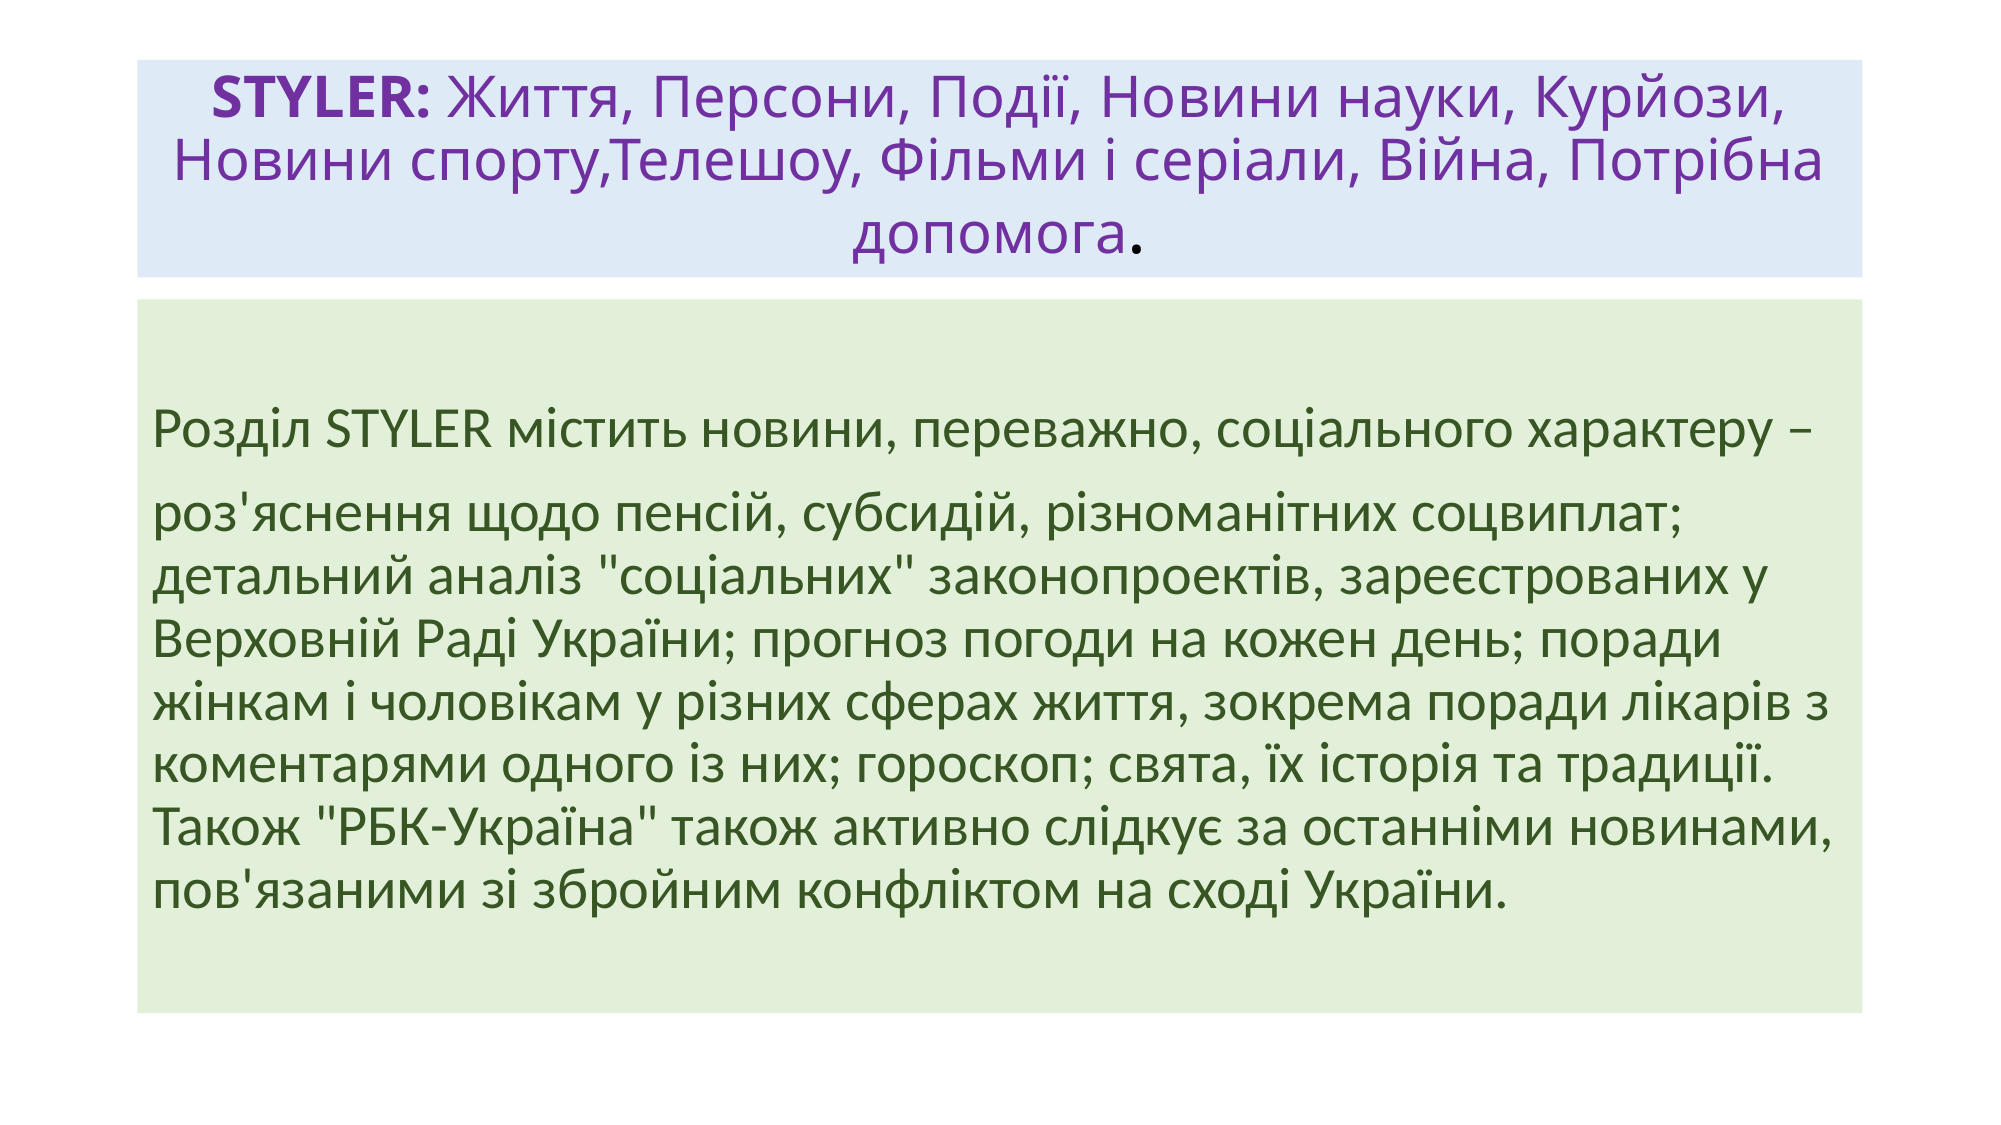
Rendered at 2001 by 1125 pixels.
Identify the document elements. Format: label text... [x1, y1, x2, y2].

title STYLER: Життя, Персони, Події, Новини науки, Курйози, Новини спорту,Телешоу, Фільми і серіали, Війна, Потрібна допомога. [137, 59, 1863, 278]
list Розділ STYLER містить новини, переважно, соціального характеру – роз'яснення щодо пенсій, субсидій, різноманітних соцвиплат; детальний аналіз "соціальних" законопроектів, зареєстрованих у Верховній Раді України; прогноз погоди на кожен день; поради жінкам і чоловікам у різних сферах життя, зокрема поради лікарів з коментарями одного із них; гороскоп; свята, їх історія та традиції. Також "РБК-Україна" також активно слідкує за останніми новинами, пов'язаними зі збройним конфліктом на сході України. [137, 299, 1863, 1014]
